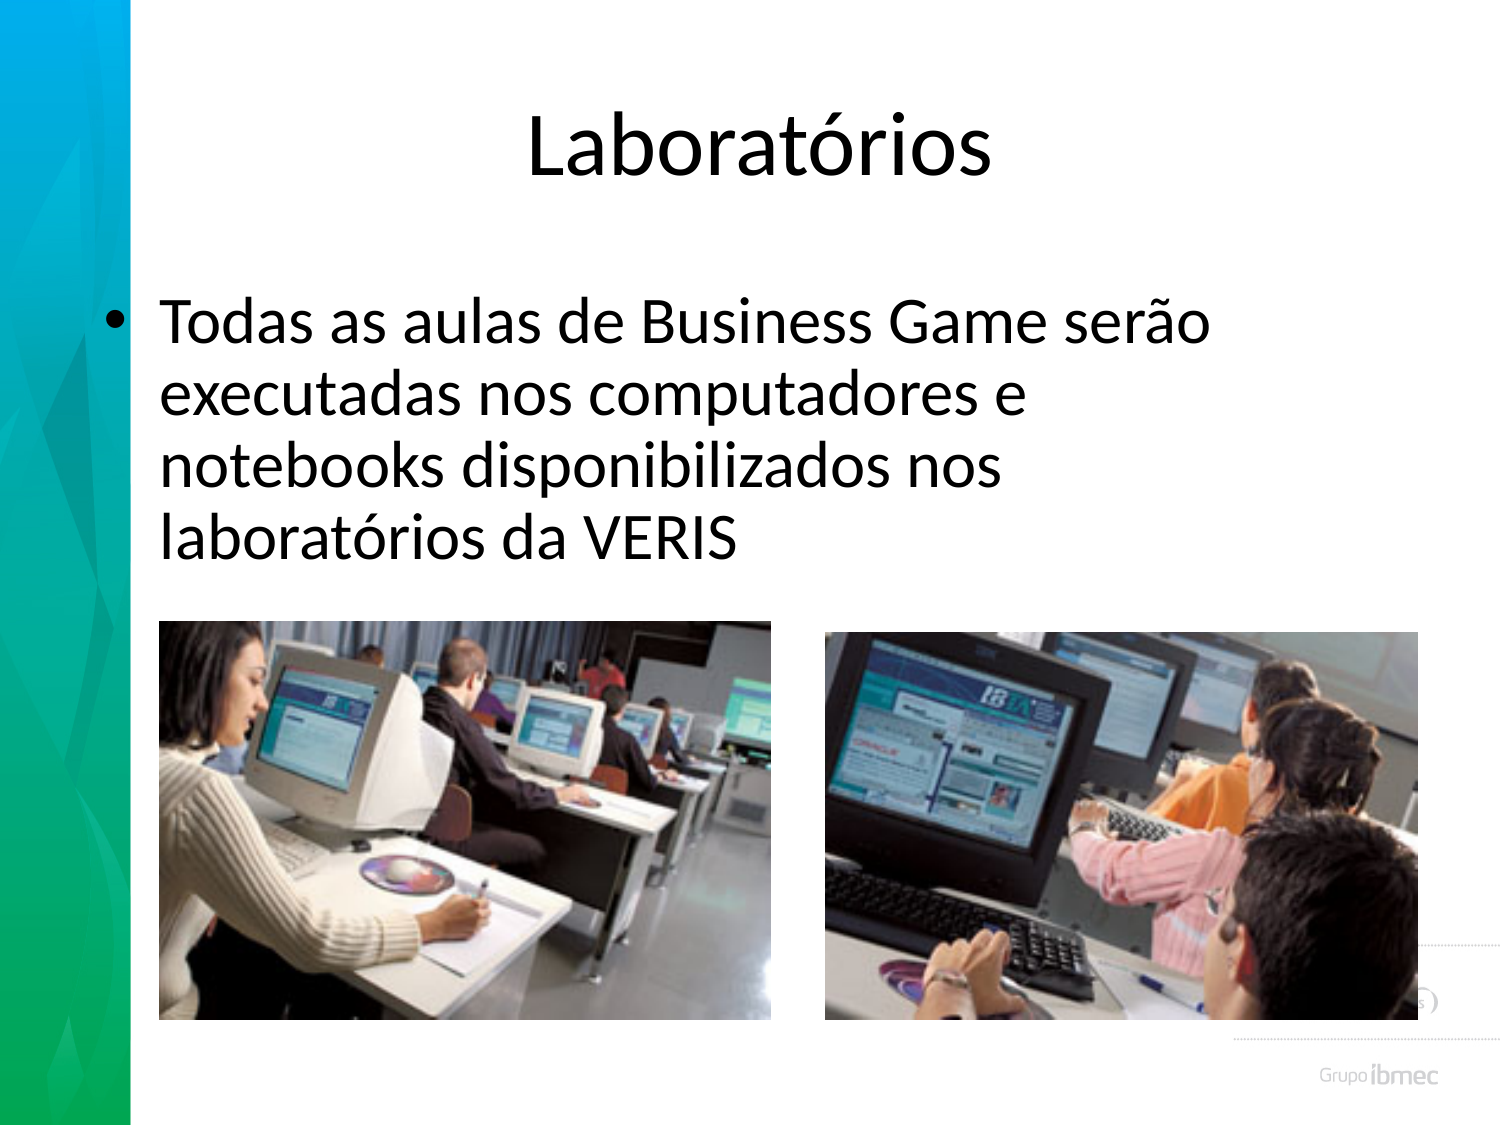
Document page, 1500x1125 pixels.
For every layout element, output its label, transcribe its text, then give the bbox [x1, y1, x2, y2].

list Todas as aulas de Business Game serão executadas nos computadores e notebooks disponibilizados nos laboratórios da VERIS [88, 278, 1301, 833]
picture [0, 0, 1500, 1125]
title Laboratórios [85, 45, 1436, 233]
